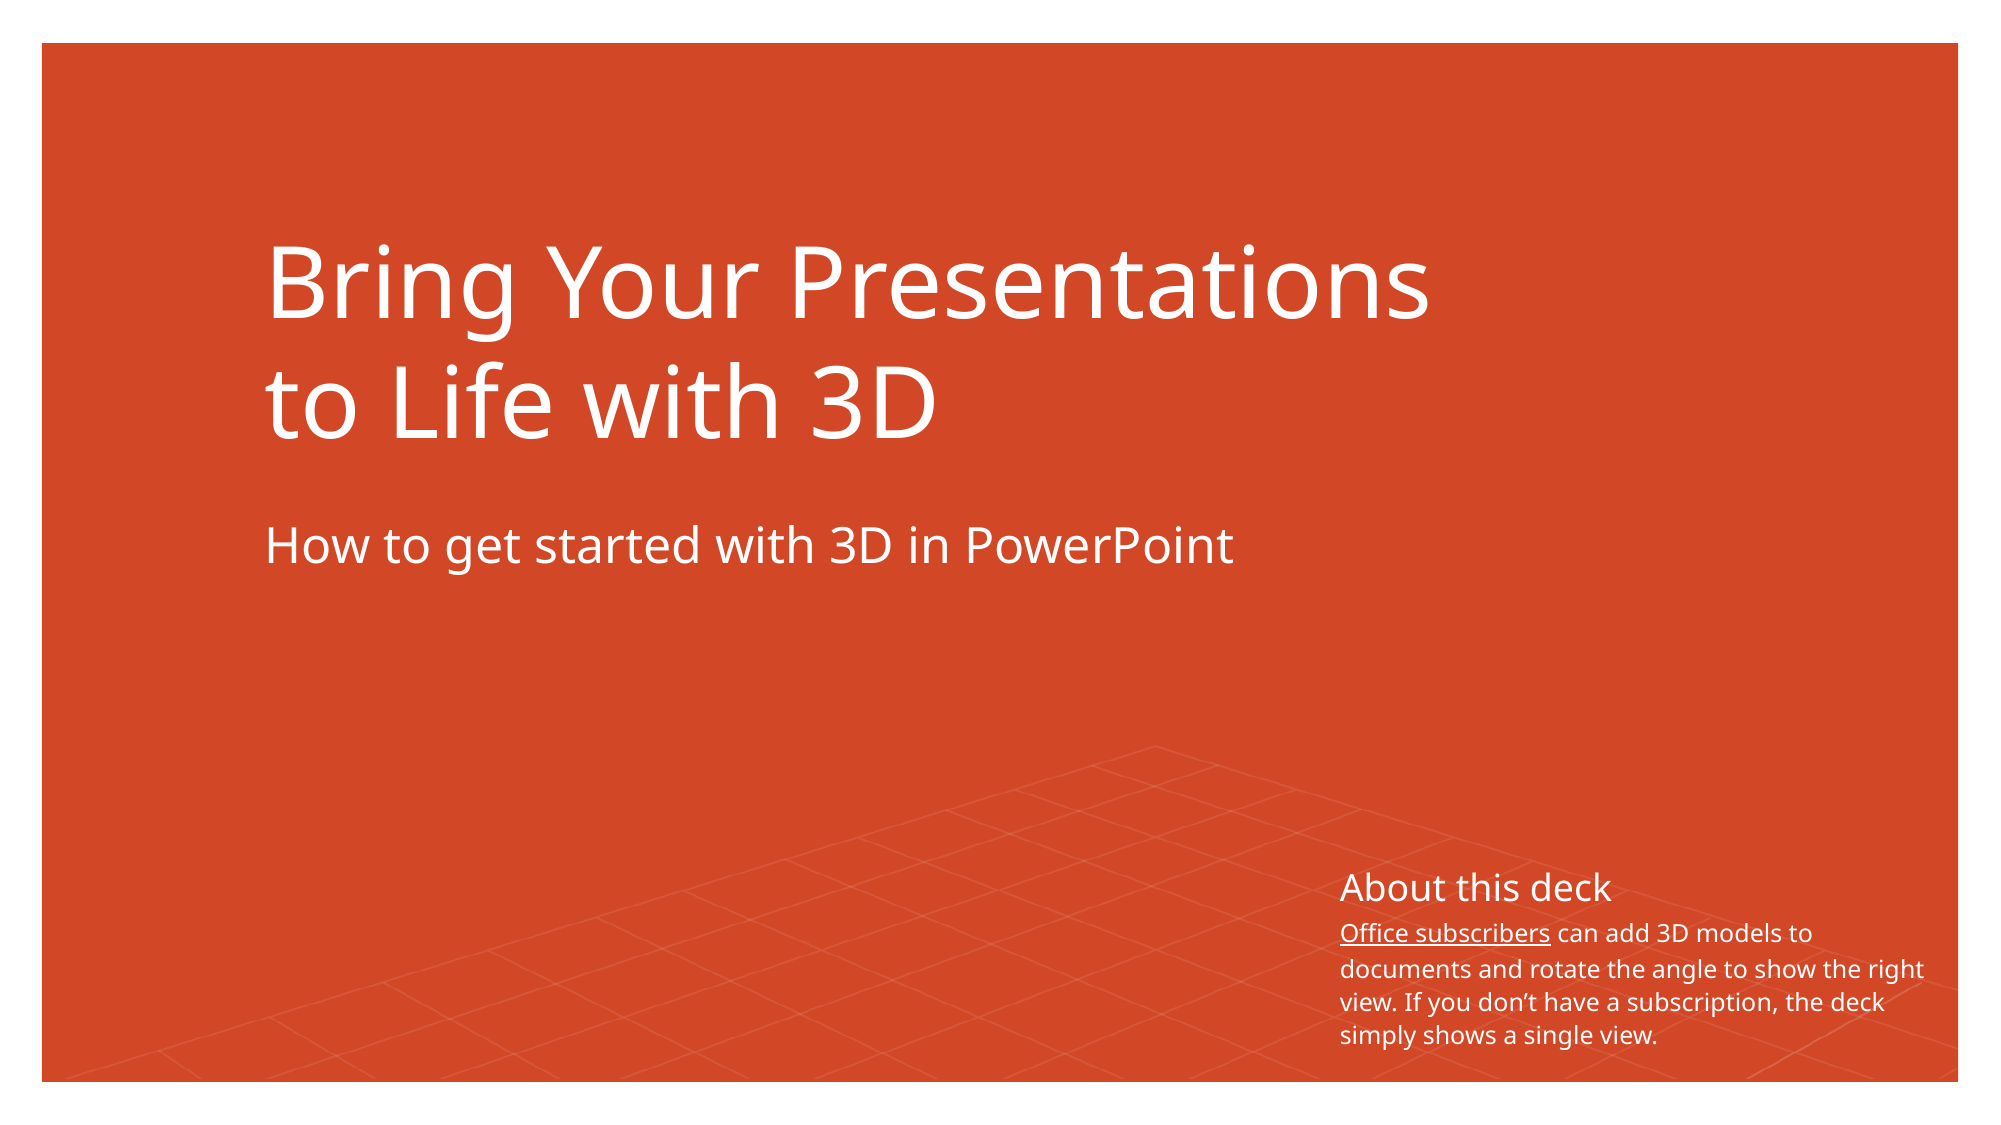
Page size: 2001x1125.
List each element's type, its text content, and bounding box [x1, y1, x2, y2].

text_box About this deck [1325, 862, 1727, 906]
text_box Office subscribers can add 3D models to documents and rotate the angle to show the right view. If you don’t have a subscription, the deck simply shows a single view. [1325, 906, 1942, 1074]
title Bring Your Presentations to Life with 3D [249, 218, 1750, 513]
picture [56, 745, 1979, 1079]
subtitle How to get started with 3D in PowerPoint [249, 513, 1750, 725]
